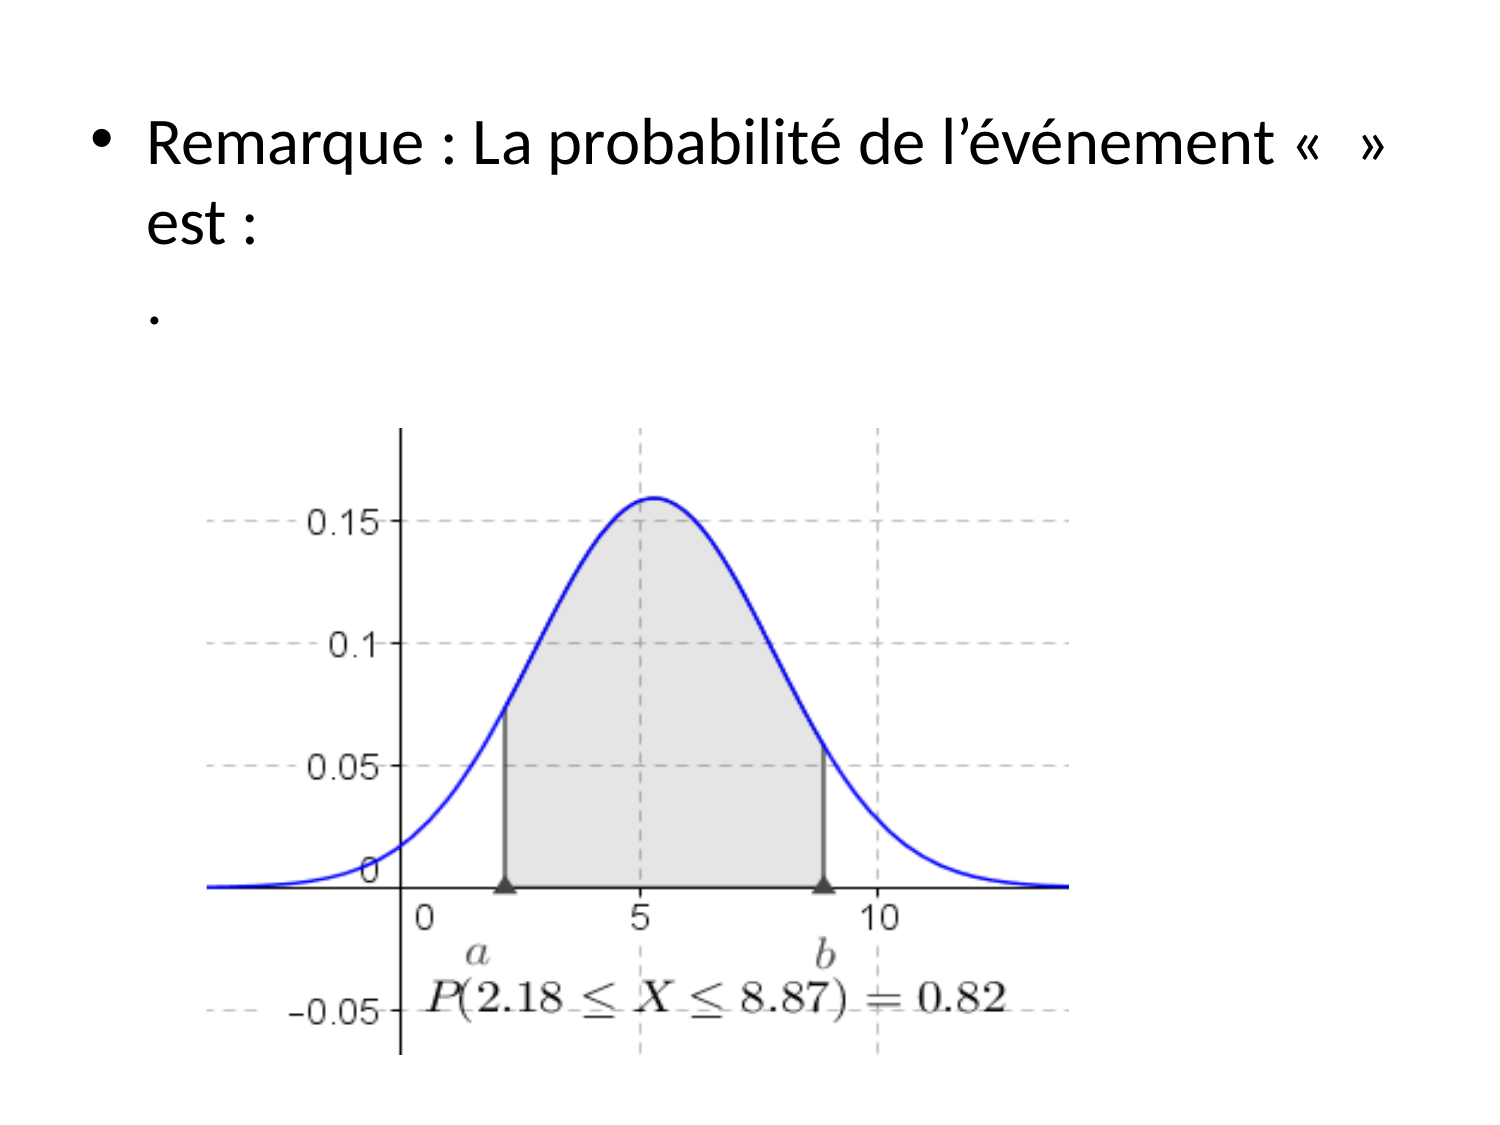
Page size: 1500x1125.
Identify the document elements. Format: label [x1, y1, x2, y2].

picture [206, 428, 1070, 1055]
